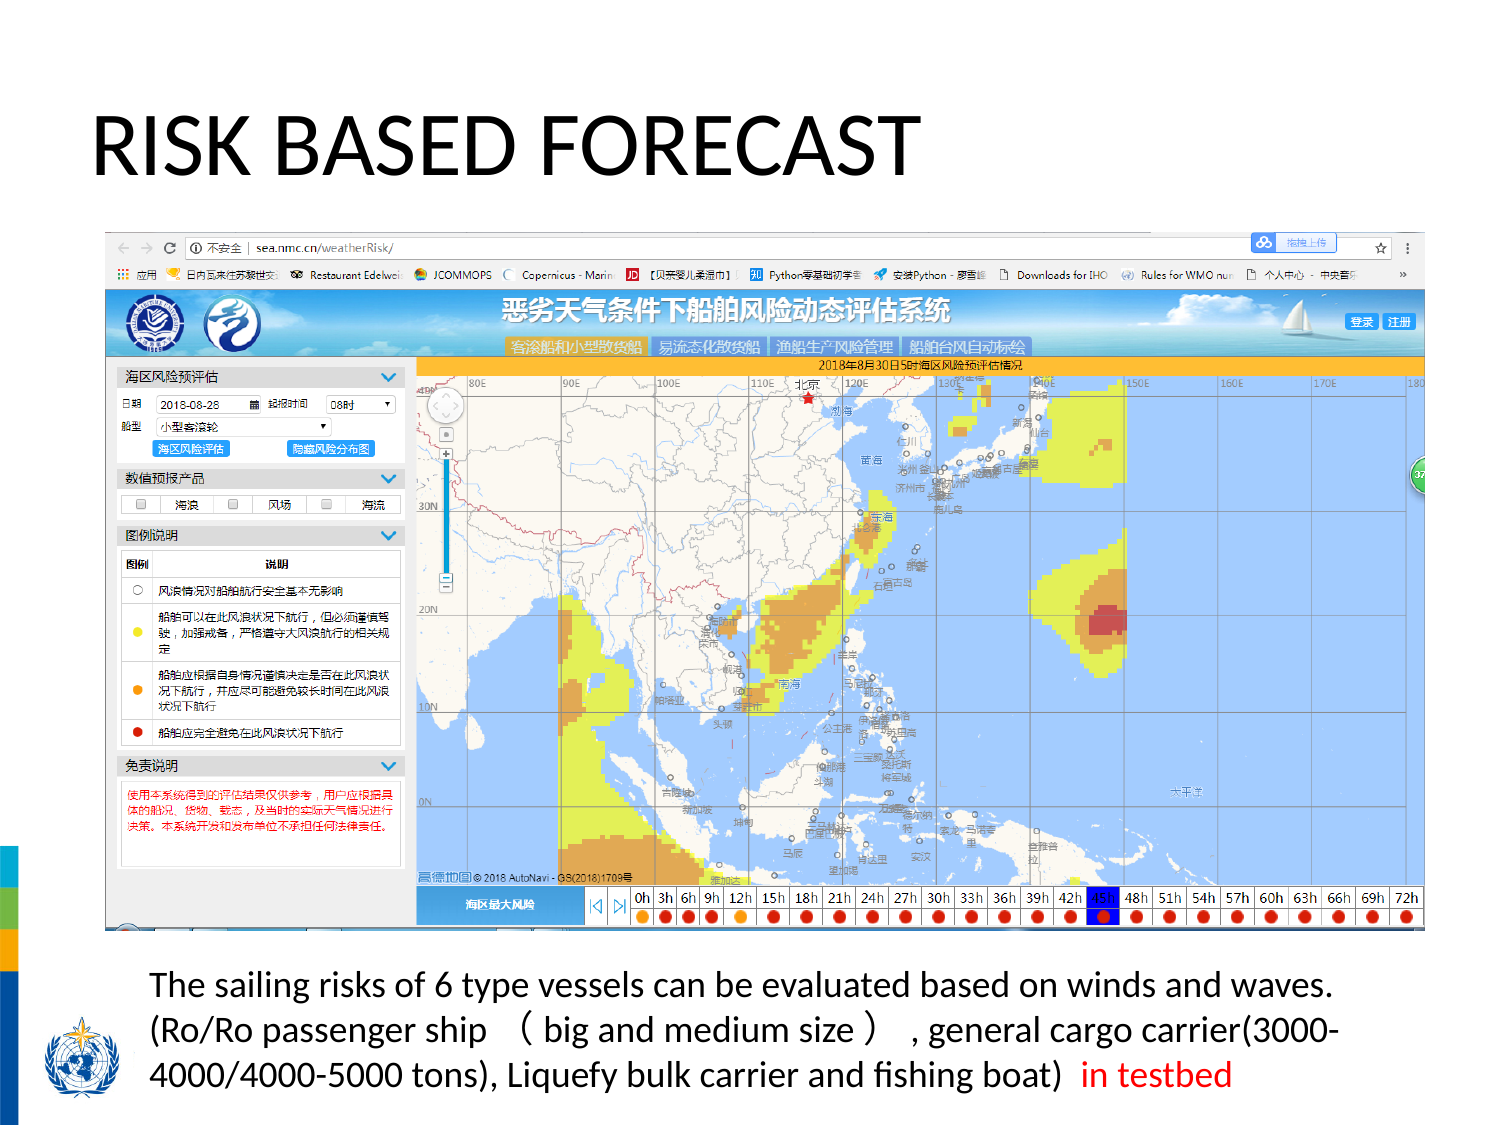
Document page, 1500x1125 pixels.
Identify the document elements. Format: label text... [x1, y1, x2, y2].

title RISK BASED FORECAST [75, 45, 1425, 233]
picture [0, 845, 327, 1125]
text_box The sailing risks of 6 type vessels can be evaluated based on winds and waves. (Ro/Ro passenger ship（big and medium size）, general cargo carrier(3000-4000/4000-5000 tons), Liquefy bulk carrier and fishing boat) in testbed [134, 953, 1425, 1125]
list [104, 232, 1426, 932]
